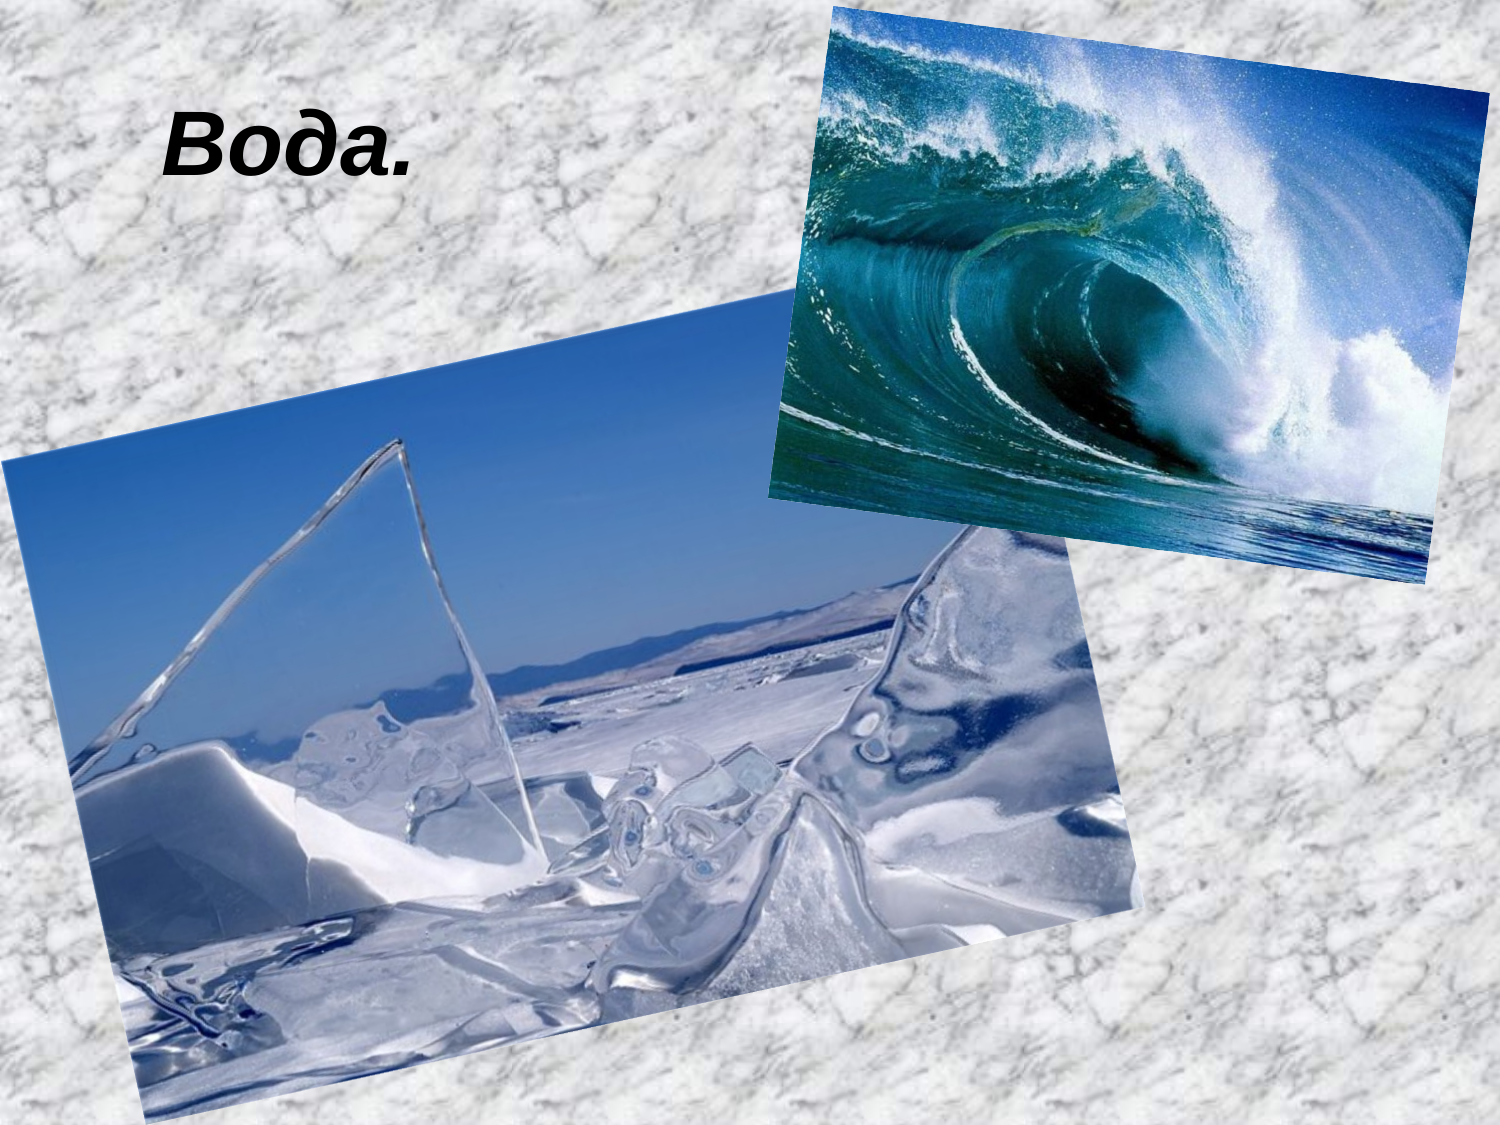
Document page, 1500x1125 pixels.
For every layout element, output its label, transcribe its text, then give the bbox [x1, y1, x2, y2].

picture [547, 288, 796, 343]
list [796, 46, 1460, 544]
title Вода. [74, 44, 505, 233]
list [60, 343, 1085, 1024]
picture [0, 0, 1500, 1125]
